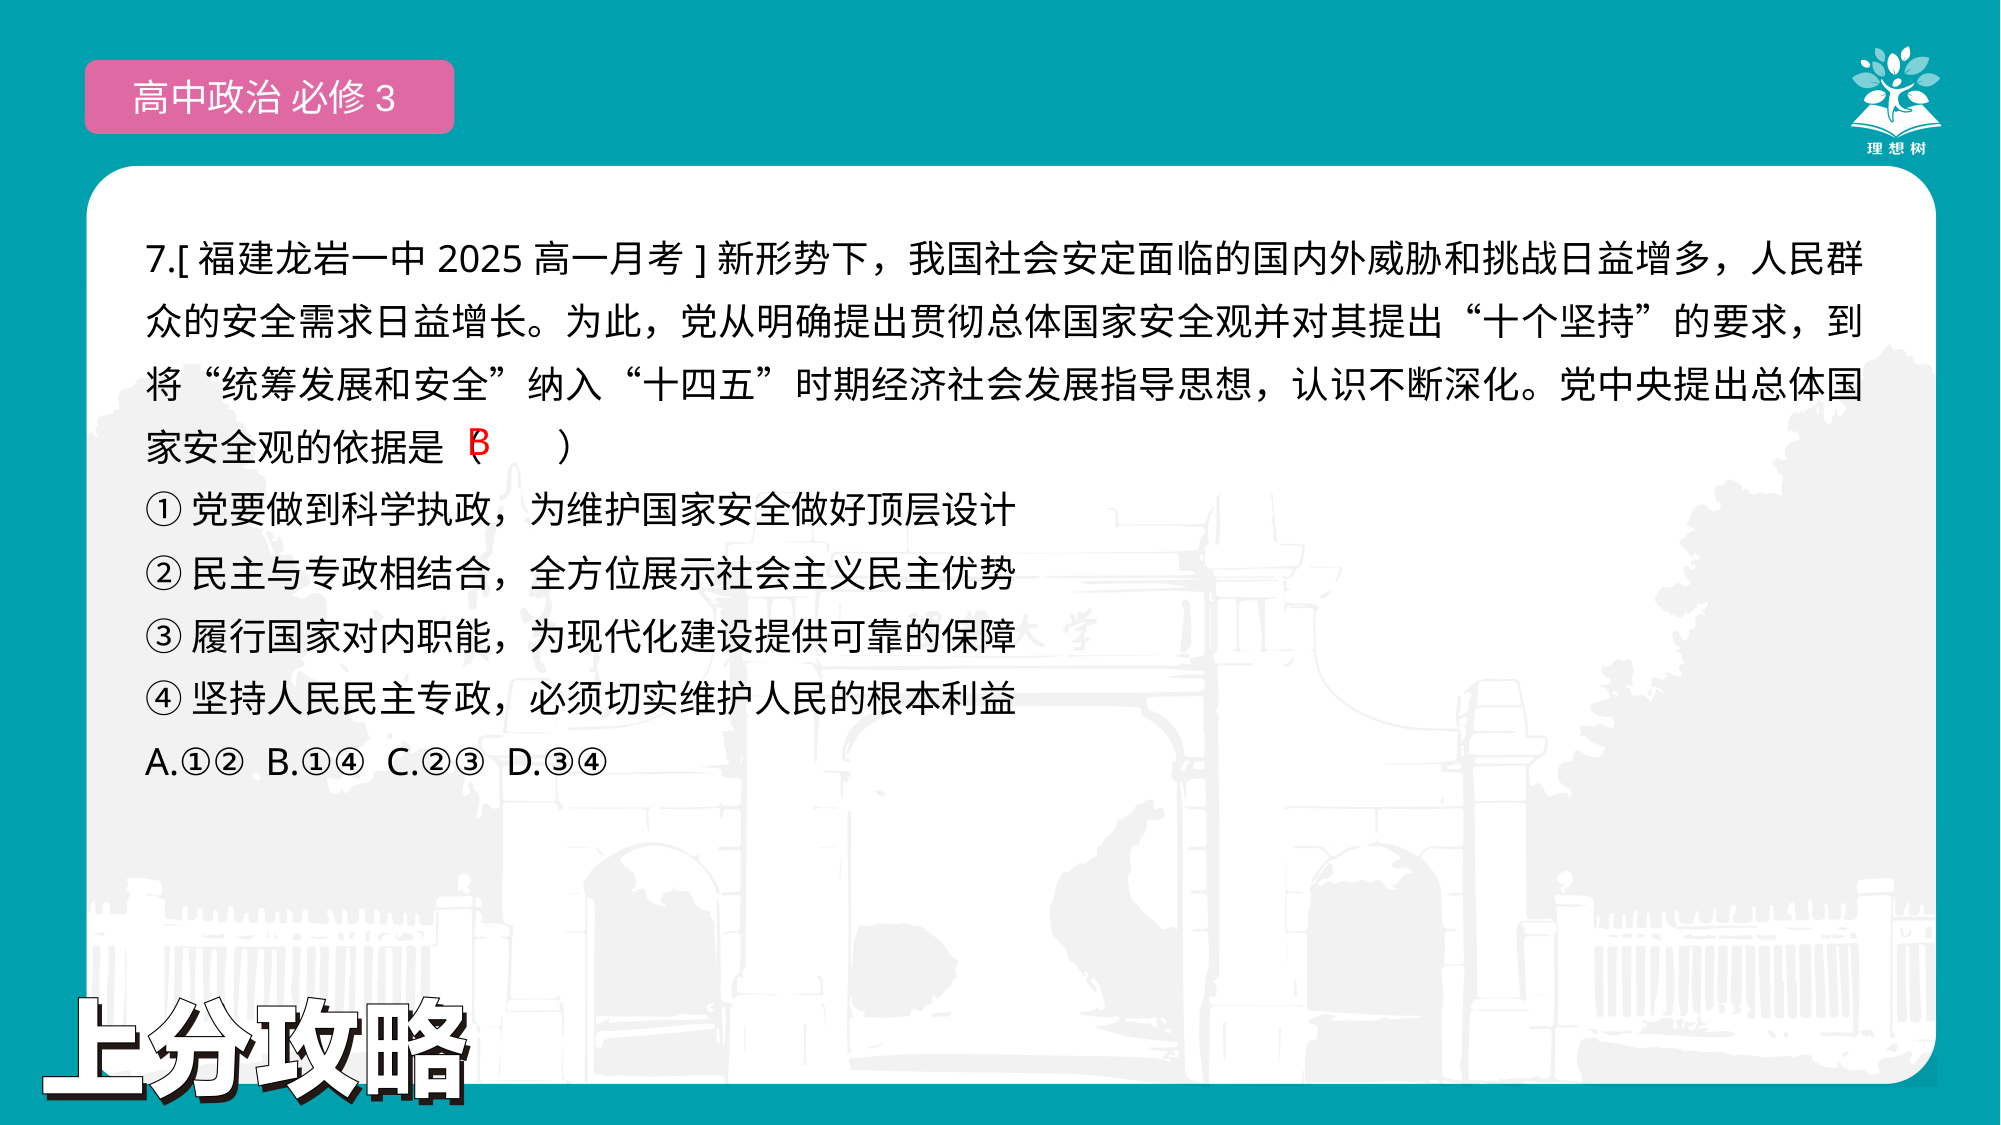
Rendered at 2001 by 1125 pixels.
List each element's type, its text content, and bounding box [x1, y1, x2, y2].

text_box 7.[福建龙岩一中2025高一月考]新形势下，我国社会安定面临的国内外威胁和挑战日益增多，人民群众的安全需求日益增长。为此，党从明确提出贯彻总体国家安全观并对其提出“十个坚持”的要求，到将“统筹发展和安全”纳入“十四五”时期经济社会发展指导思想，认识不断深化。党中央提出总体国家安全观的依据是（ ） ①党要做到科学执政，为维护国家安全做好顶层设计 ②民主与专政相结合，全方位展示社会主义民主优势 ③履行国家对内职能，为现代化建设提供可靠的保障 ④坚持人民民主专政，必须切实维护人民的根本利益 A.①② B.①④ C.②③ D.③④ [130, 209, 1880, 791]
text_box 高中政治 必修3 [83, 58, 456, 135]
text_box B [442, 388, 559, 471]
picture [0, 0, 2001, 1125]
